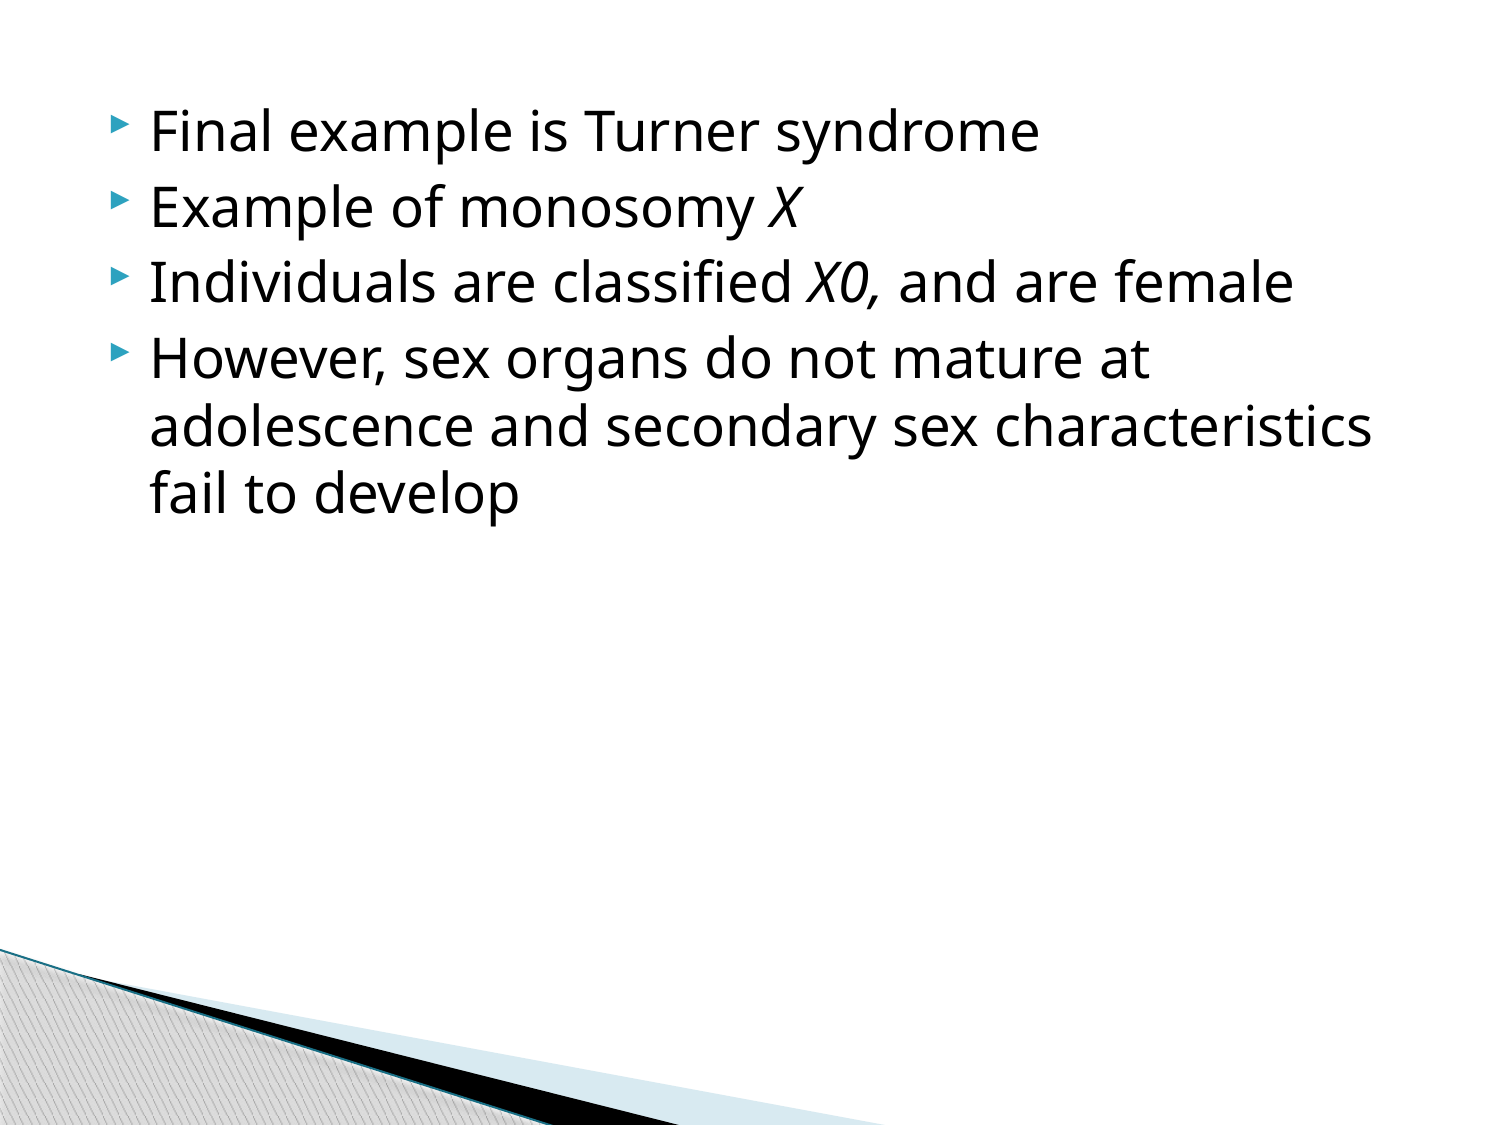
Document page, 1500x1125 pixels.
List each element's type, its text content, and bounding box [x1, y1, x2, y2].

list Final example is Turner syndrome Example of monosomy X Individuals are classified X0, and are female However, sex organs do not mature at adolescence and secondary sex characteristics fail to develop [75, 87, 1425, 986]
